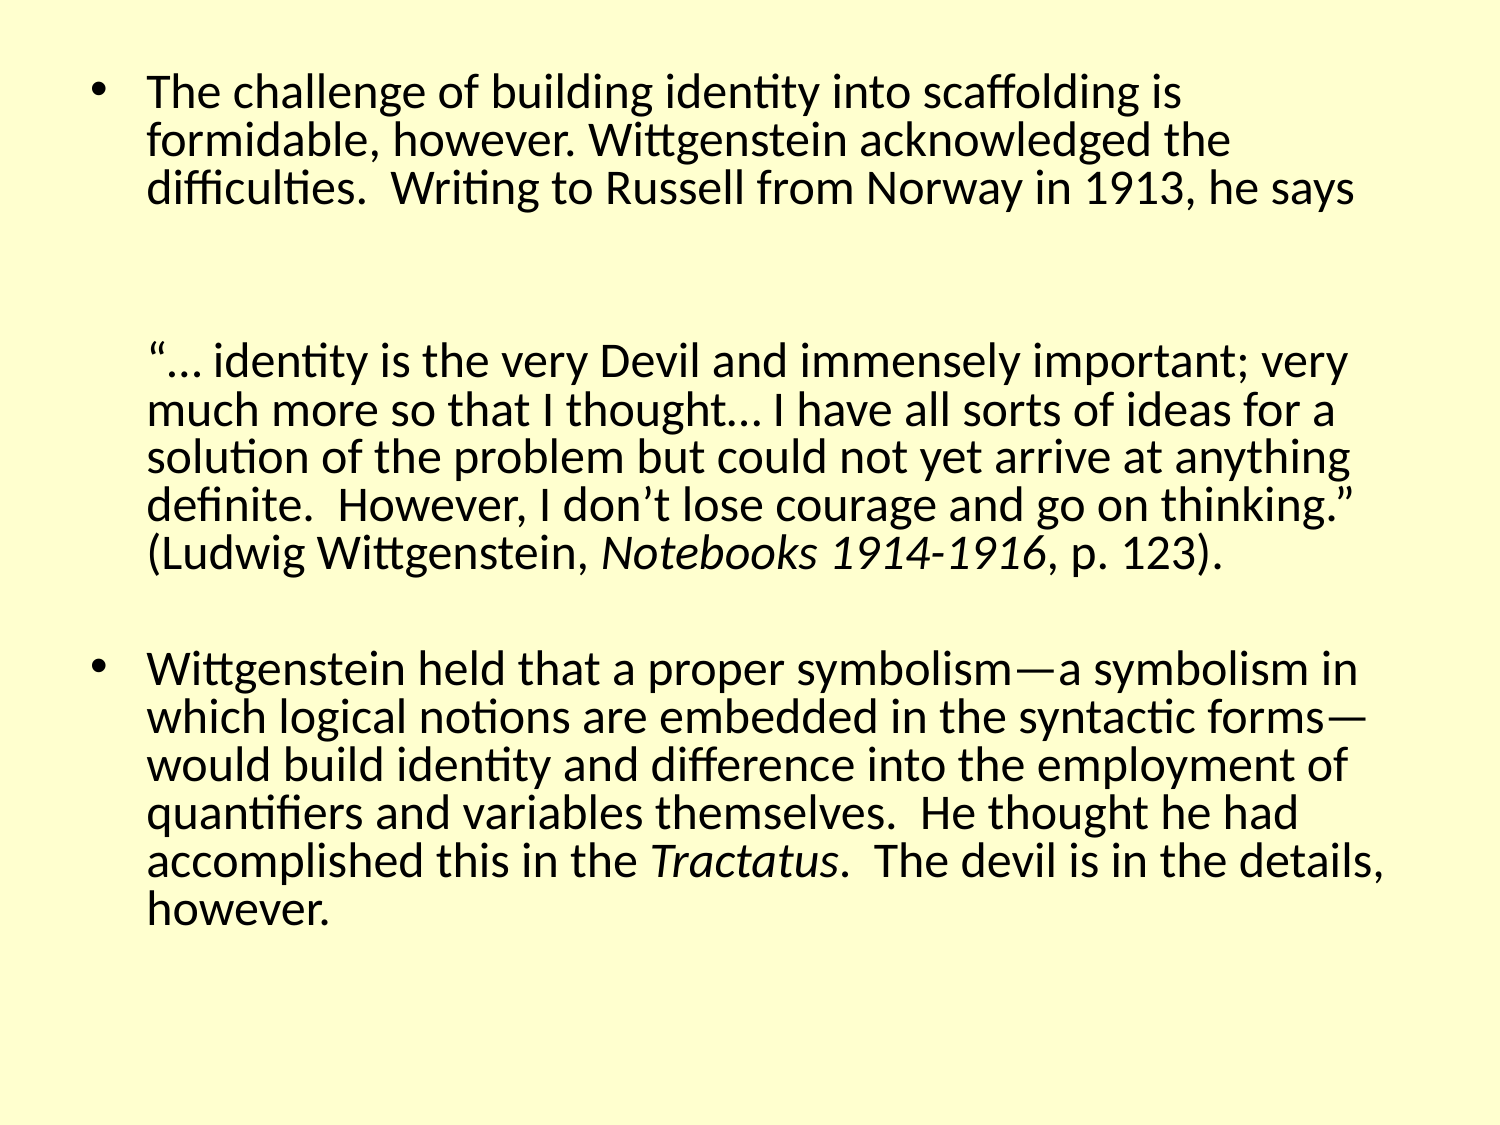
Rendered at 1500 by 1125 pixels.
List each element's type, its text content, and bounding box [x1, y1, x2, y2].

list The challenge of building identity into scaffolding is formidable, however. Wittgenstein acknowledged the difficulties. Writing to Russell from Norway in 1913, he says “… identity is the very Devil and immensely important; very much more so that I thought… I have all sorts of ideas for a solution of the problem but could not yet arrive at anything definite. However, I don’t lose courage and go on thinking.” (Ludwig Wittgenstein, Notebooks 1914-1916, p. 123). Wittgenstein held that a proper symbolism—a symbolism in which logical notions are embedded in the syntactic forms—would build identity and difference into the employment of quantifiers and variables themselves. He thought he had accomplished this in the Tractatus. The devil is in the details, however. [75, 62, 1425, 1005]
